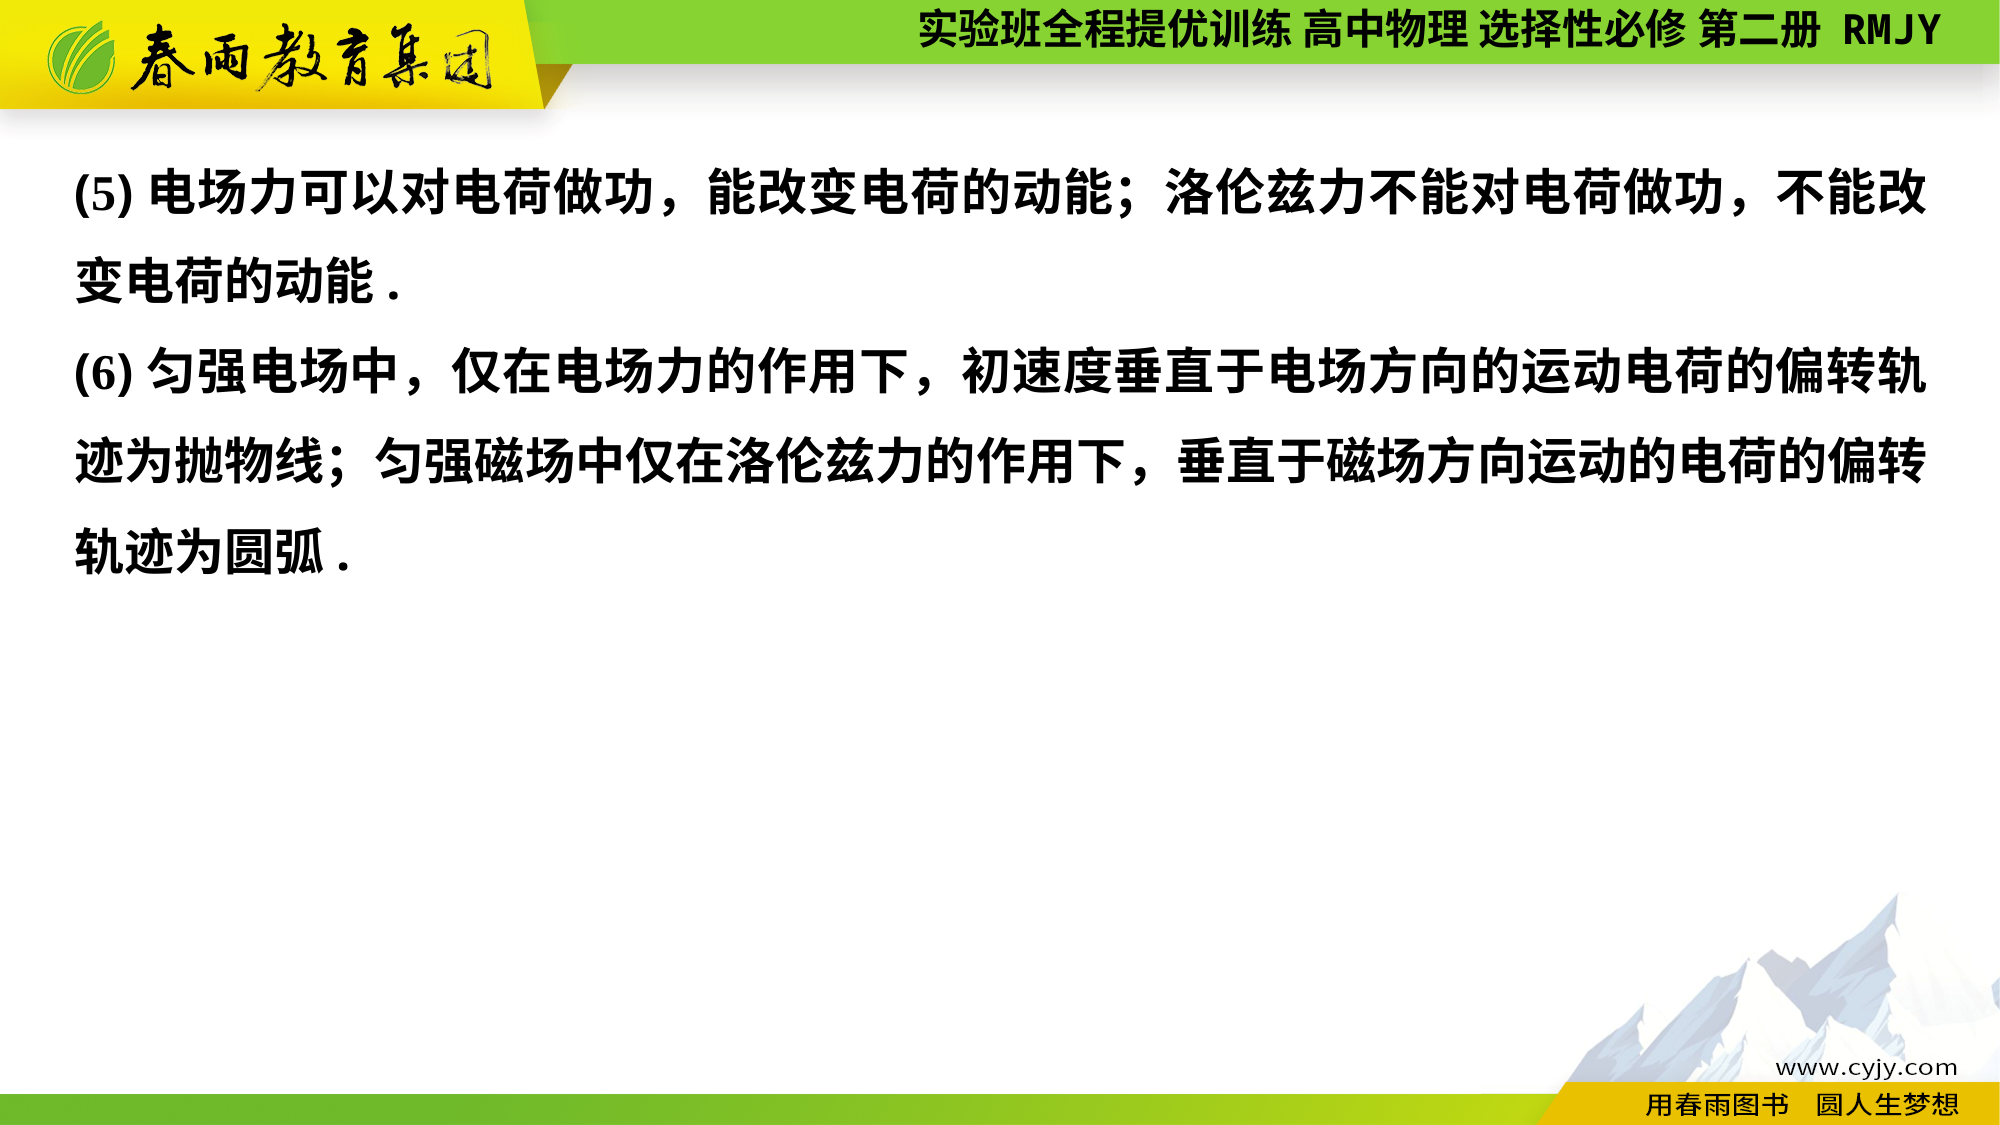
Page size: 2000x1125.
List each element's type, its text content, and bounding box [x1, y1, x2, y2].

list (5)电场力可以对电荷做功，能改变电荷的动能；洛伦兹力不能对电荷做功，不能改变电荷的动能. (6)匀强电场中，仅在电场力的作用下，初速度垂直于电场方向的运动电荷的偏转轨迹为抛物线；匀强磁场中仅在洛伦兹力的作用下，垂直于磁场方向运动的电荷的偏转轨迹为圆弧. [59, 122, 1944, 592]
picture [0, 0, 2000, 1125]
